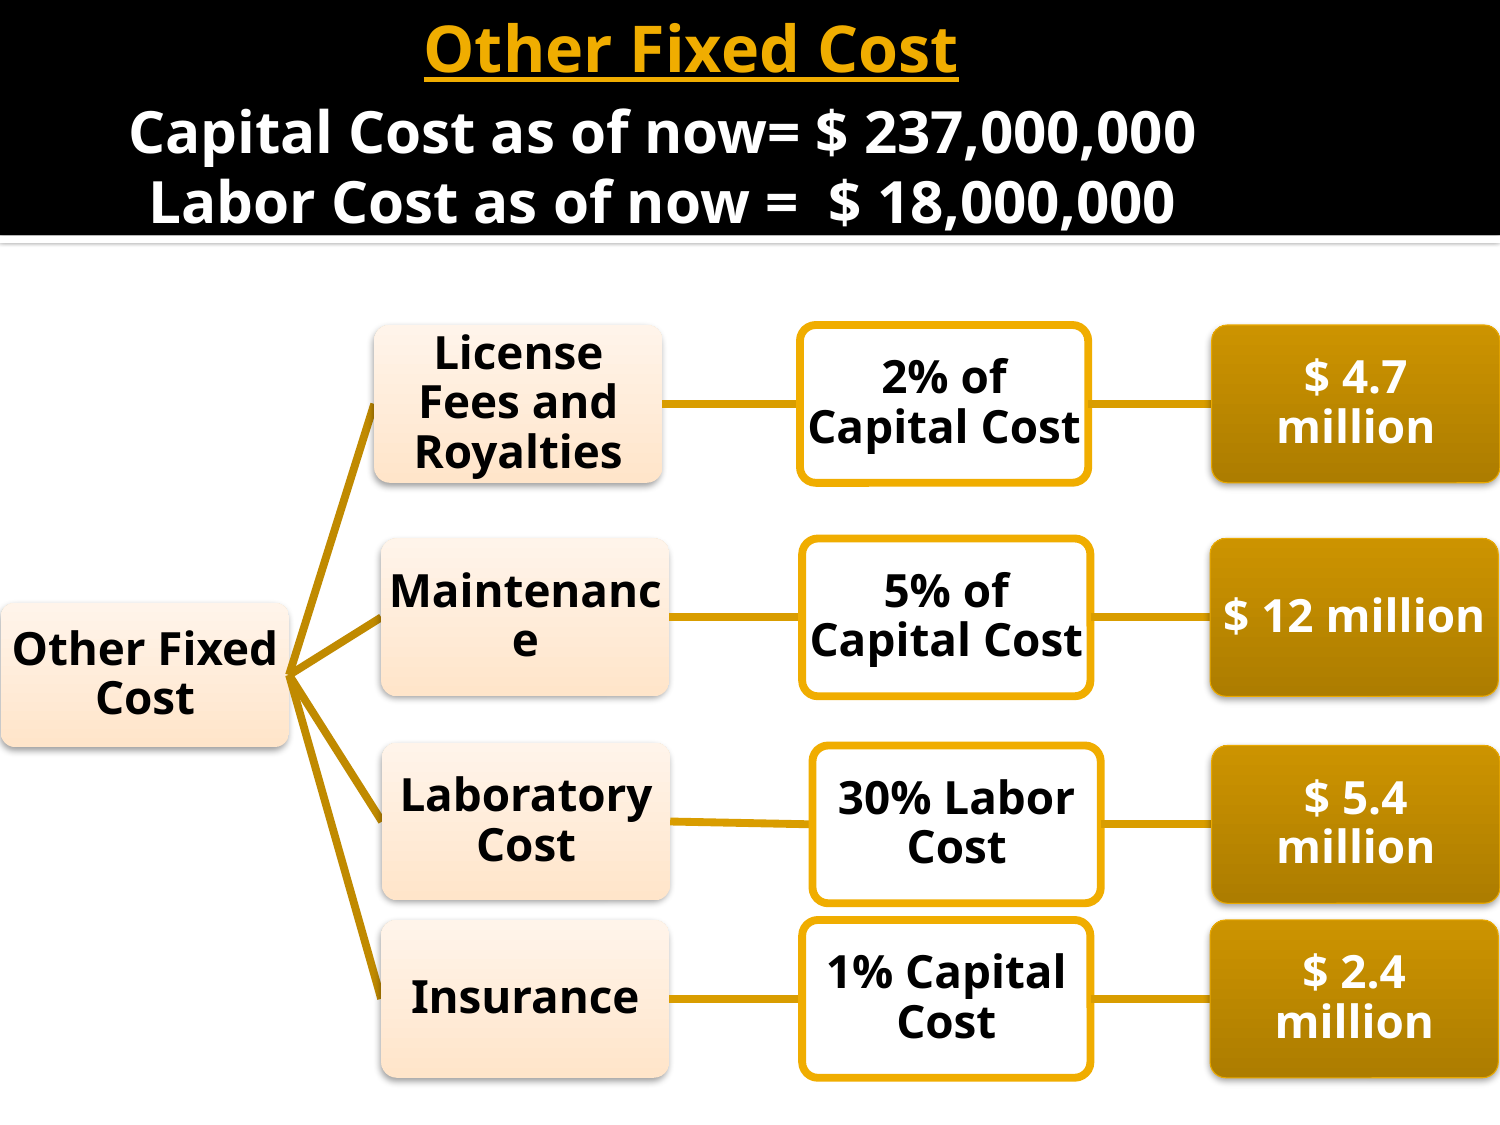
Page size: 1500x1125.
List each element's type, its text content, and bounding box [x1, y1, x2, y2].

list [0, 224, 1500, 1125]
title Other Fixed Cost [75, 0, 1300, 87]
text_box Capital Cost as of now= $ 237,000,000 Labor Cost as of now = $ 18,000,000 [24, 87, 1300, 224]
